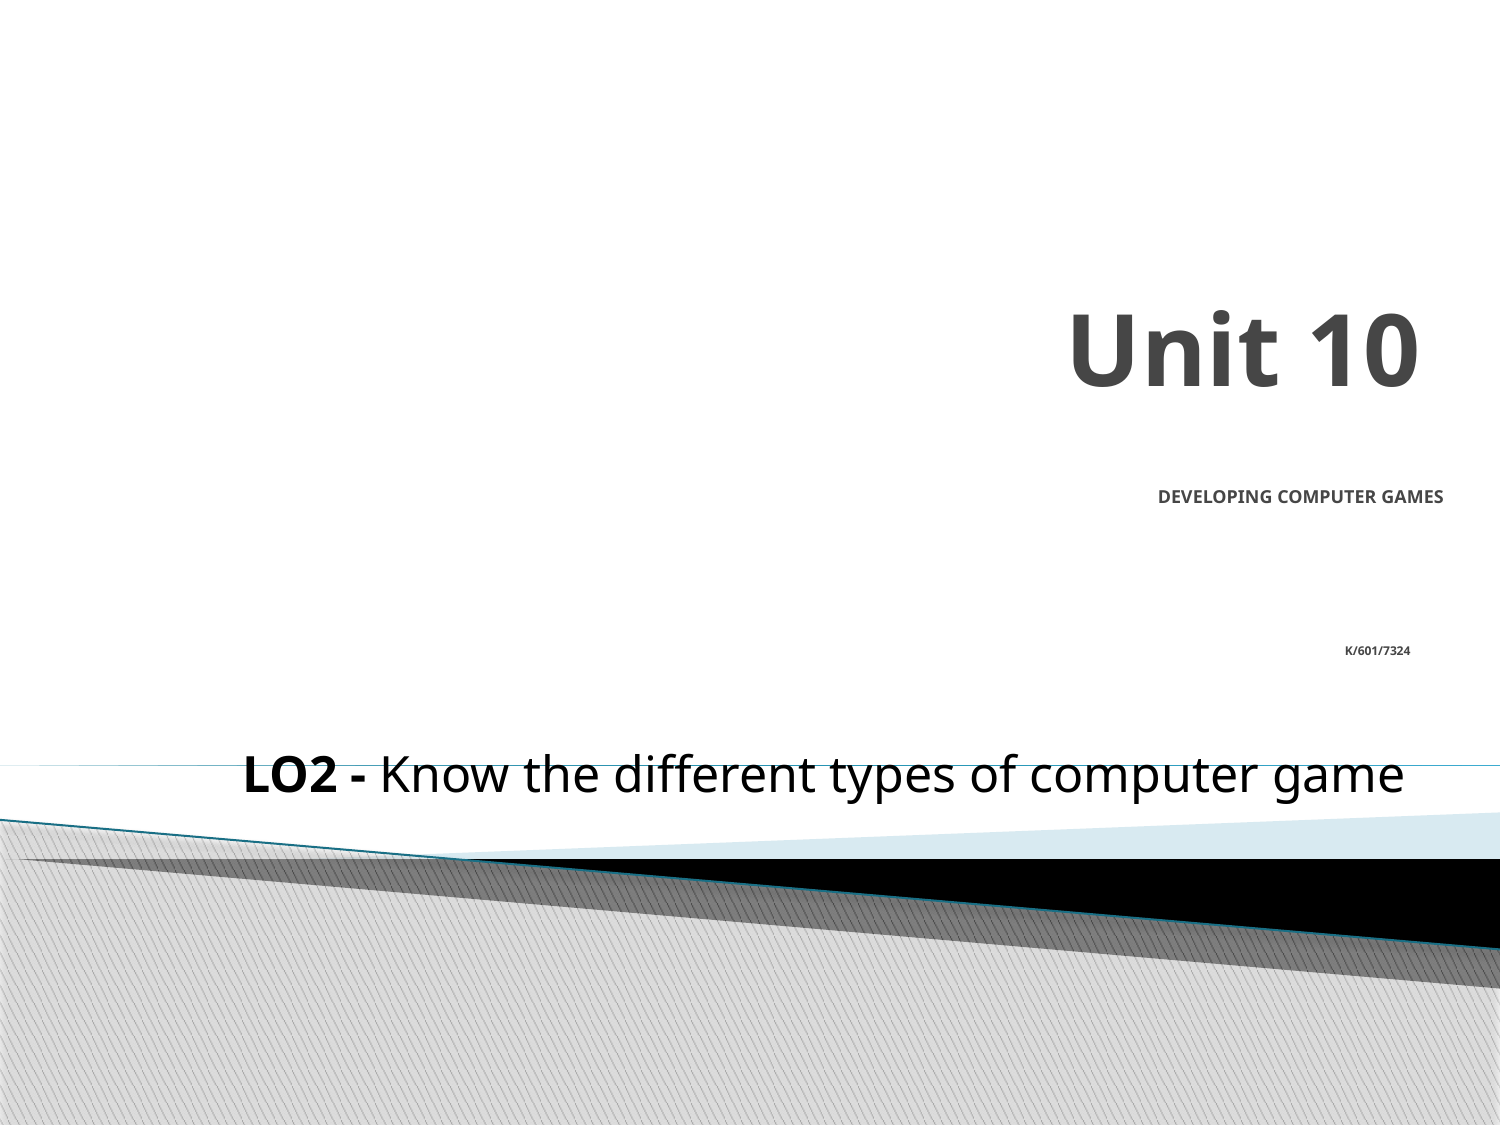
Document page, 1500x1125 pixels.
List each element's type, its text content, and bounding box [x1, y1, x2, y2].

text_box LO2 - Know the different types of computer game [227, 734, 1422, 810]
subtitle DEVELOPING COMPUTER GAMES K/601/7324 [177, 468, 1453, 718]
picture [5, 859, 1500, 989]
title Unit 10 [161, 113, 1437, 414]
